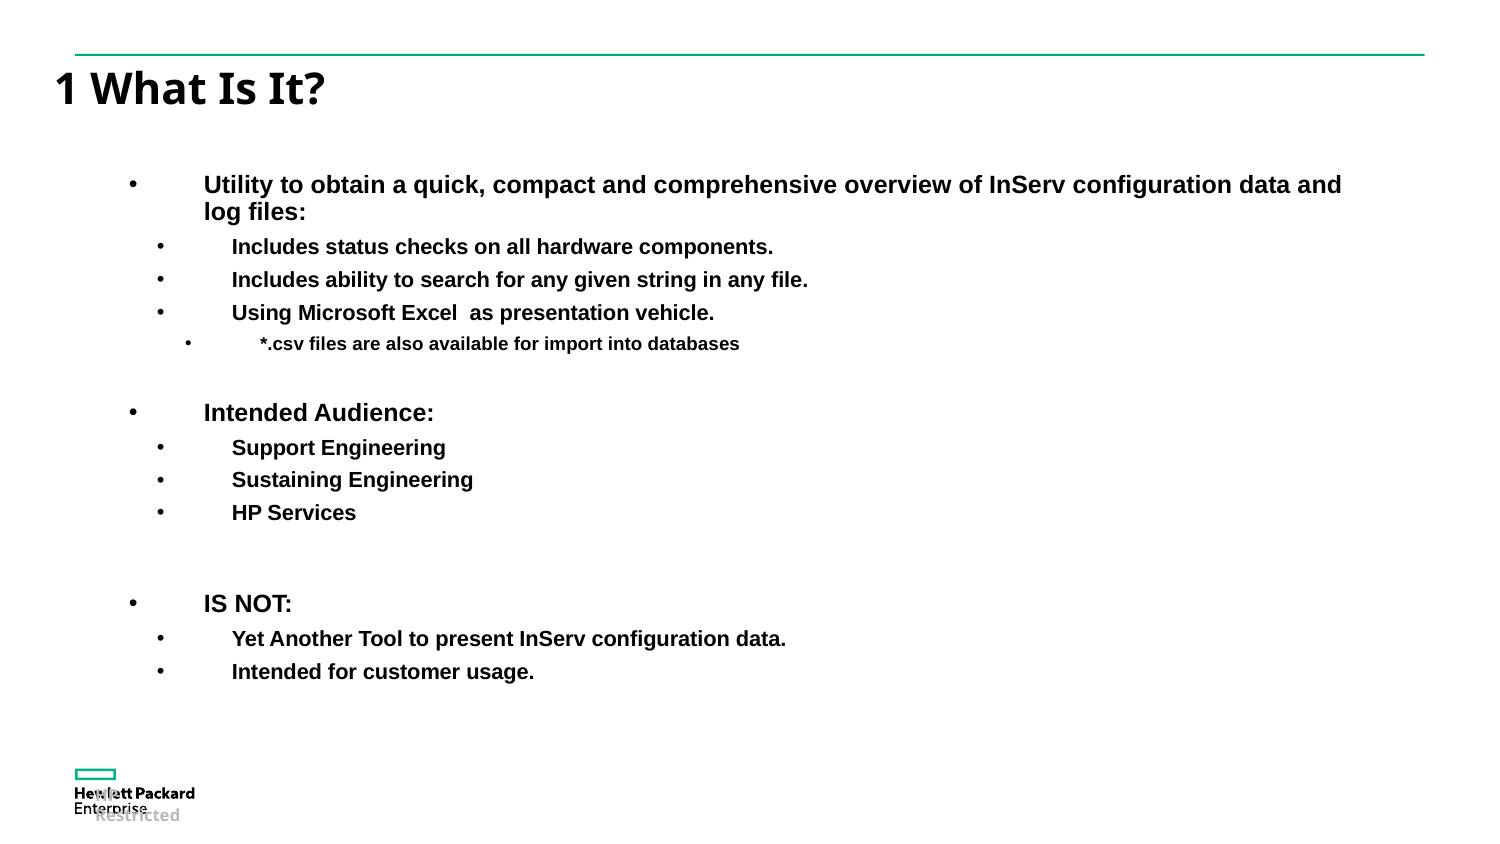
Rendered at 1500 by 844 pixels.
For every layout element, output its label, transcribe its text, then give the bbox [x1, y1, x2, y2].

list Utility to obtain a quick, compact and comprehensive overview of InServ configuration data and log files: Includes status checks on all hardware components. Includes ability to search for any given string in any file. Using Microsoft Excel as presentation vehicle. *.csv files are also available for import into databases Intended Audience: Support Engineering Sustaining Engineering HP Services IS NOT: Yet Another Tool to present InServ configuration data. Intended for customer usage. [53, 172, 1386, 750]
title 1 What Is It? [53, 66, 1386, 172]
